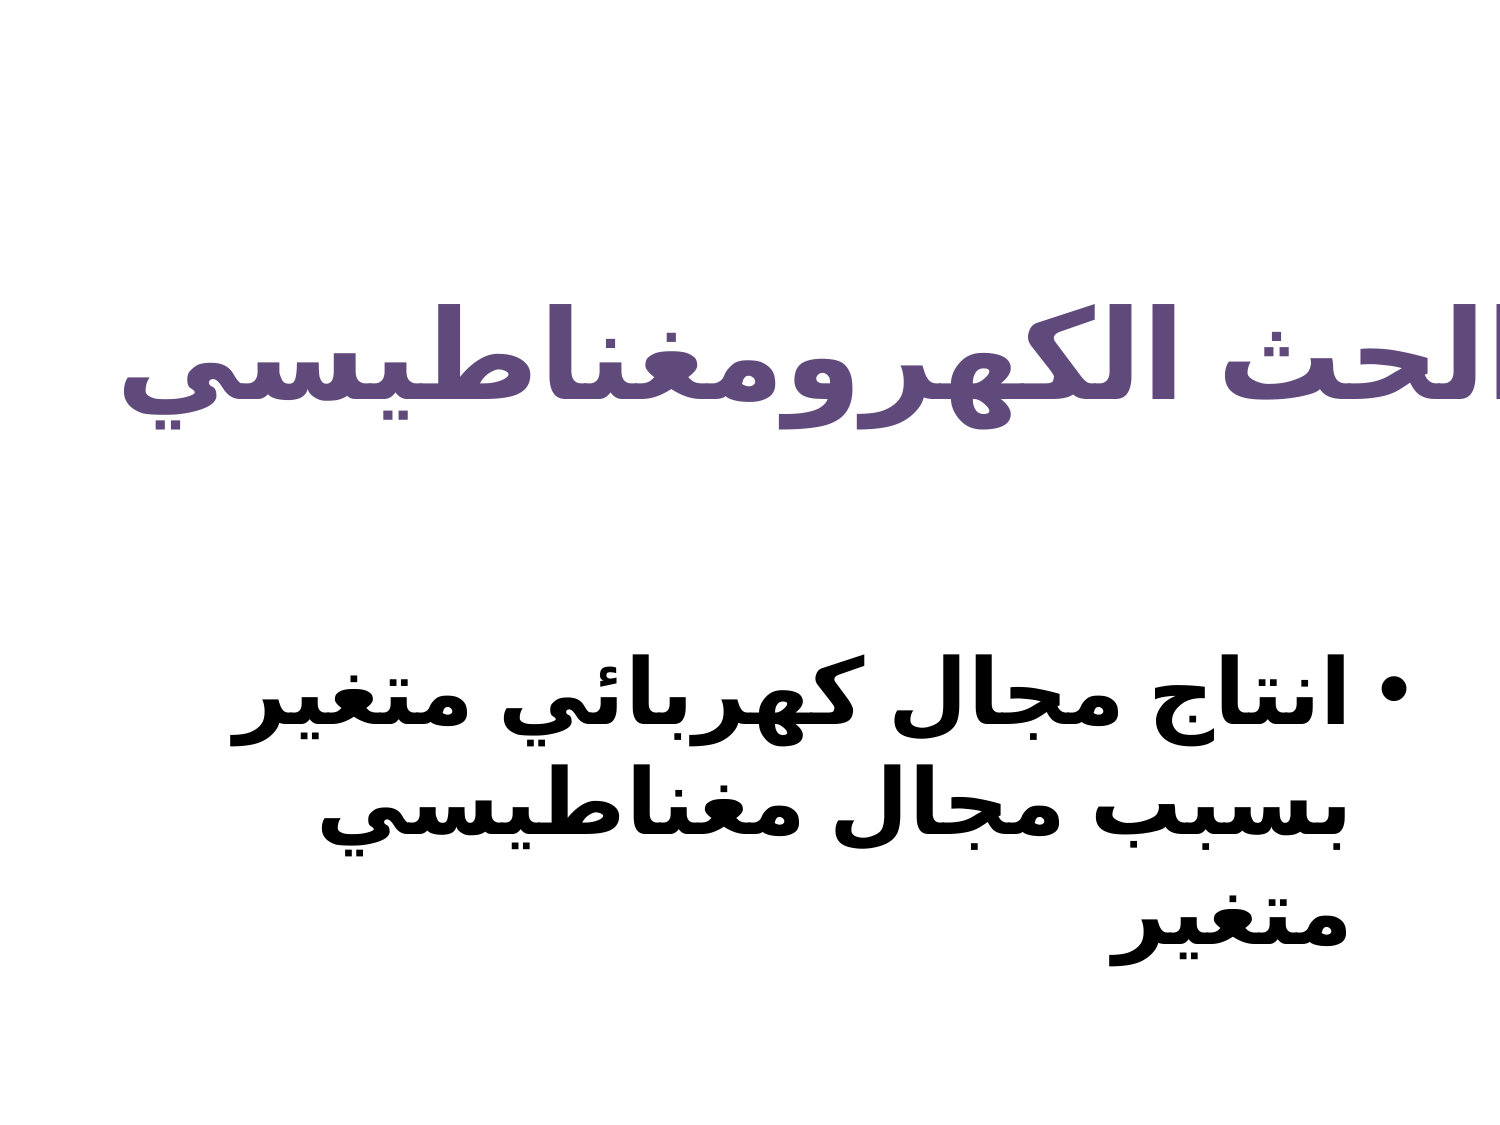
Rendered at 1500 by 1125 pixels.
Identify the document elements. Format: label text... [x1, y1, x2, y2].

text_box الحث الكهرومغناطيسي [69, 267, 1500, 432]
list انتاج مجال كهربائي متغير بسبب مجال مغناطيسي متغير [75, 527, 1425, 1005]
